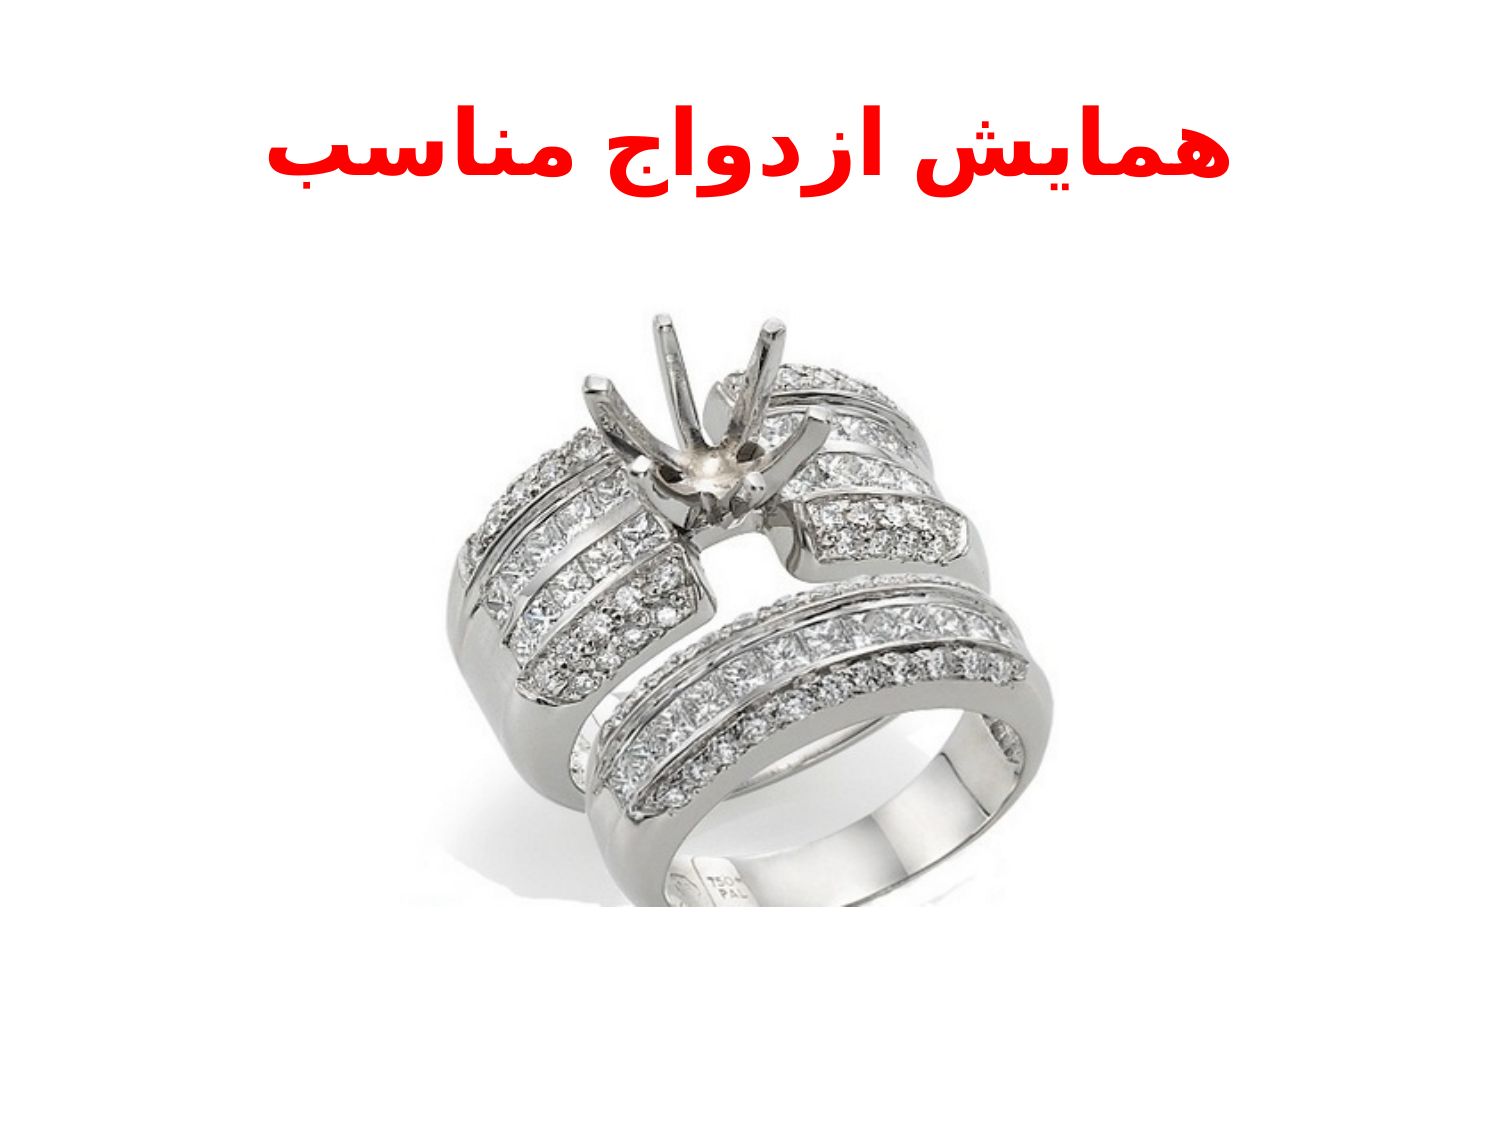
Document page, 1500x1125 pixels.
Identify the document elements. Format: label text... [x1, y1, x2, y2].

title همایش ازدواج مناسب [75, 45, 1425, 233]
picture [374, 296, 1088, 907]
